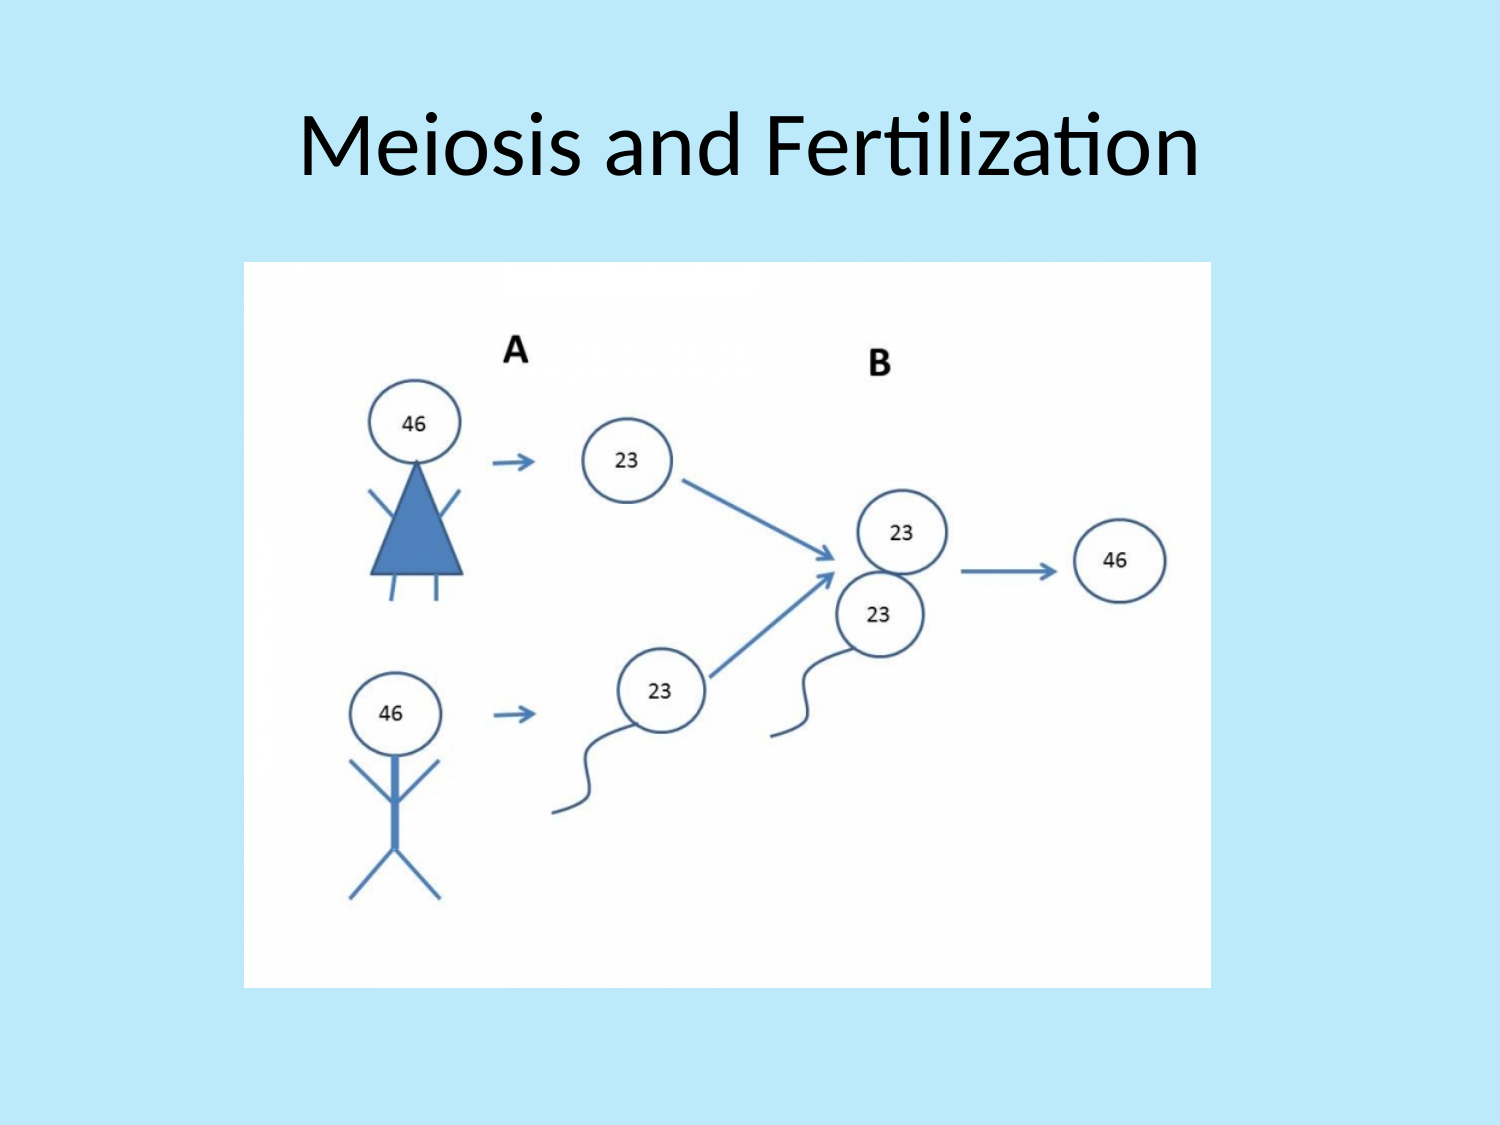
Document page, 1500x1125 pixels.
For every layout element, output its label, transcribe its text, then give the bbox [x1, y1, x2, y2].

title Meiosis and Fertilization [75, 45, 1425, 233]
picture [243, 262, 1212, 988]
